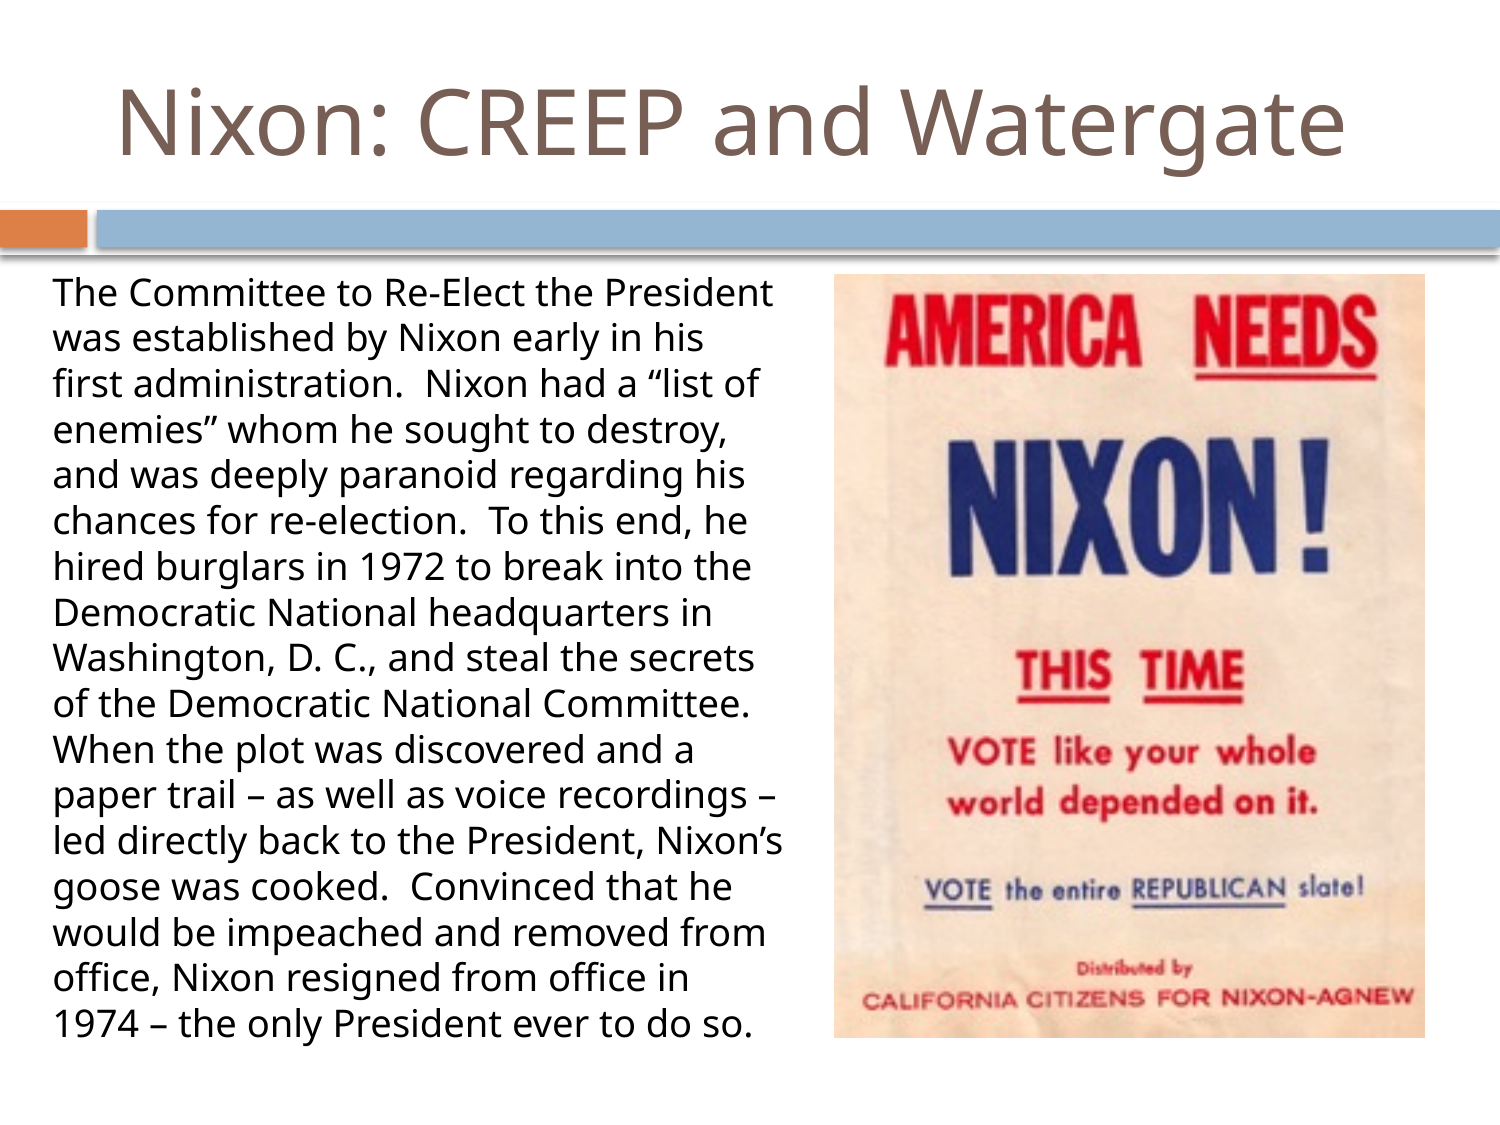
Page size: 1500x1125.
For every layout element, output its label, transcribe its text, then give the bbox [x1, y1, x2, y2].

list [833, 274, 1426, 1038]
list The Committee to Re-Elect the President was established by Nixon early in his first administration. Nixon had a “list of enemies” whom he sought to destroy, and was deeply paranoid regarding his chances for re-election. To this end, he hired burglars in 1972 to break into the Democratic National headquarters in Washington, D. C., and steal the secrets of the Democratic National Committee. When the plot was discovered and a paper trail – as well as voice recordings – led directly back to the President, Nixon’s goose was cooked. Convinced that he would be impeached and removed from office, Nixon resigned from office in 1974 – the only President ever to do so. [37, 260, 800, 1088]
title Nixon: CREEP and Watergate [99, 37, 1438, 200]
